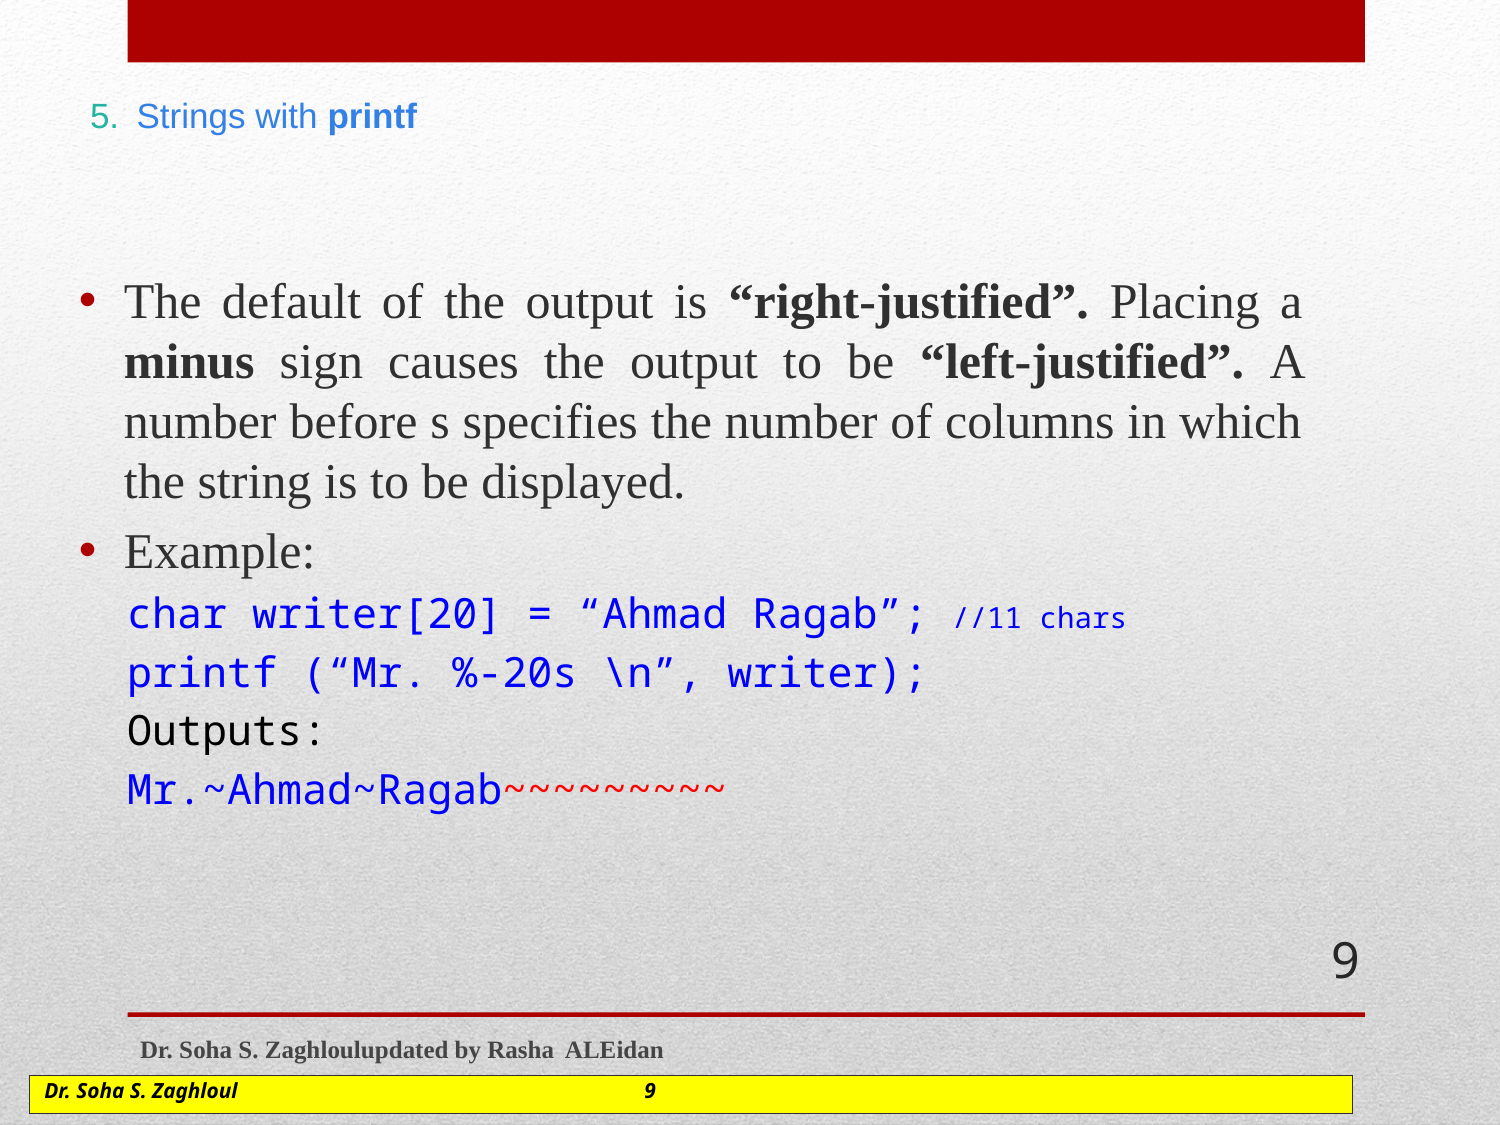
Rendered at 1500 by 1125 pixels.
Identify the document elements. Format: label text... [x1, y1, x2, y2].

text_box Dr. Soha S. Zaghloul 9 [29, 1075, 1353, 1114]
slide_number 9 [1250, 933, 1375, 993]
footer Dr. Soha S. Zaghloul updated by Rasha ALEidan [125, 1018, 925, 1075]
title 5. Strings with printf [75, 52, 1263, 149]
list The default of the output is “right-justified”. Placing a minus sign causes the output to be “left-justified”. A number before s specifies the number of columns in which the string is to be displayed. Example: char writer[20] = “Ahmad Ragab”; //11 chars printf (“Mr. %-20s \n”, writer); Outputs: Mr.~Ahmad~Ragab~~~~~~~~~ [64, 1114, 1318, 1125]
list The default of the output is “right-justified”. Placing a minus sign causes the output to be “left-justified”. A number before s specifies the number of columns in which the string is to be displayed. Example: char writer[20] = “Ahmad Ragab”; //11 chars printf (“Mr. %-20s \n”, writer); Outputs: Mr.~Ahmad~Ragab~~~~~~~~~ [64, 208, 1318, 1075]
